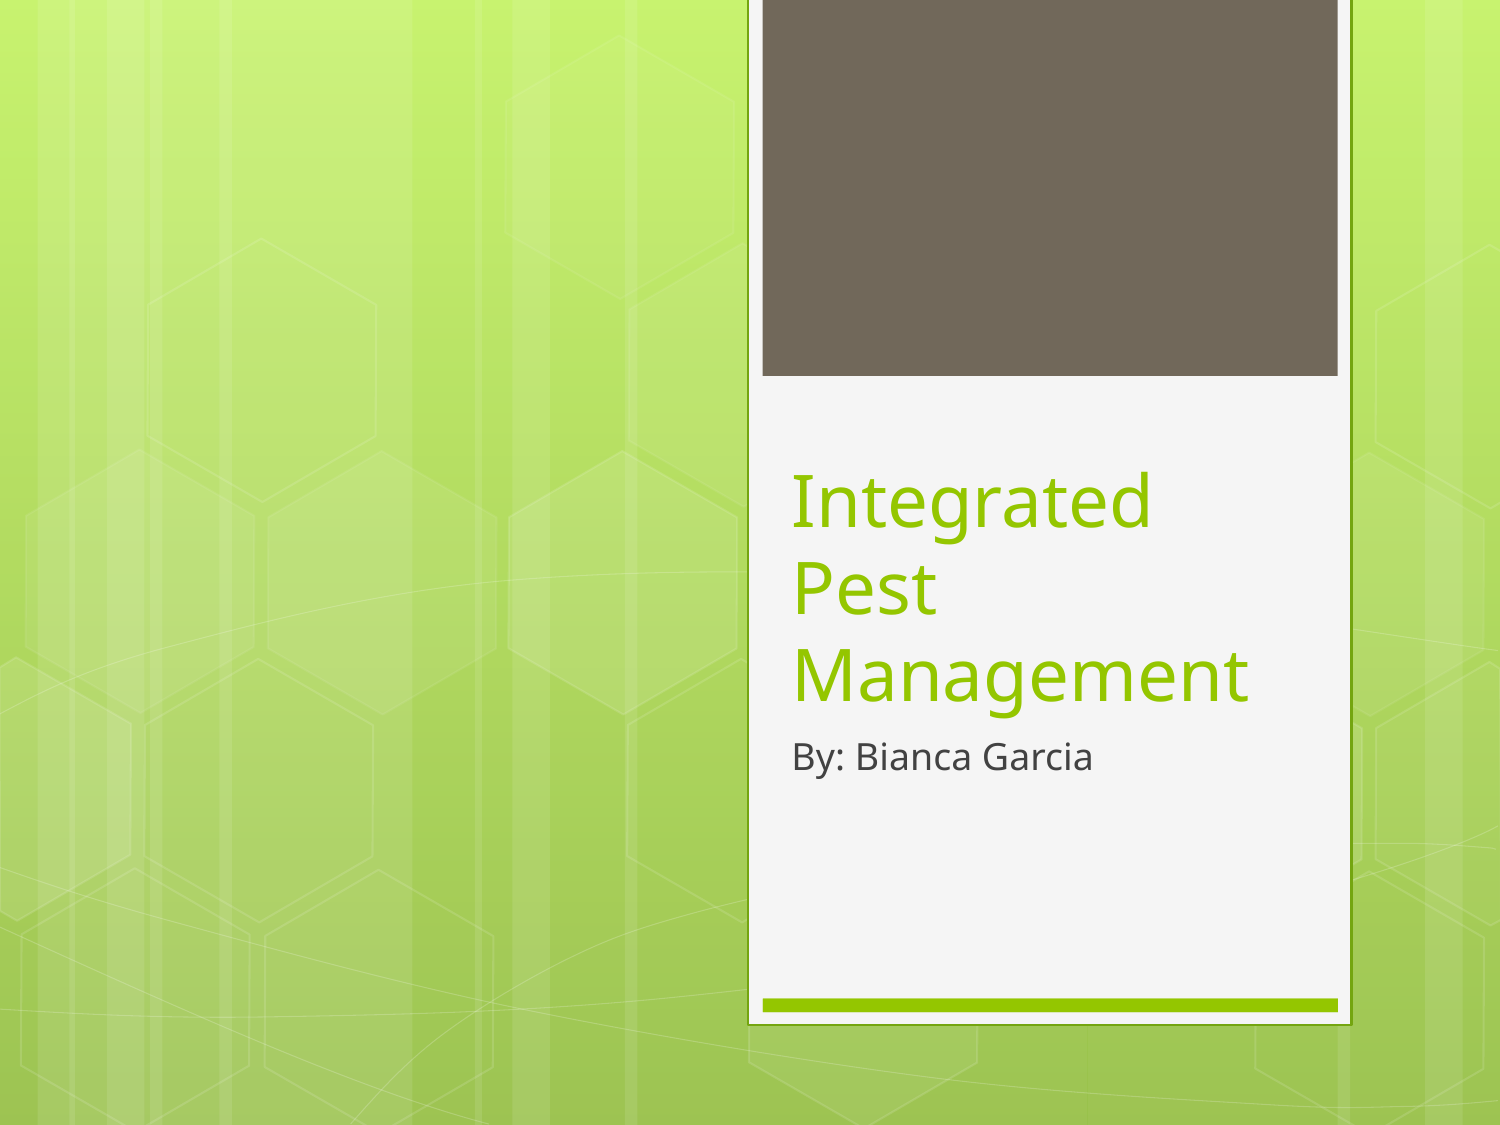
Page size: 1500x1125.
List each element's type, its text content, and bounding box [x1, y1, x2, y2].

title Integrated Pest Management [776, 444, 1320, 724]
subtitle By: Bianca Garcia [776, 725, 1320, 933]
